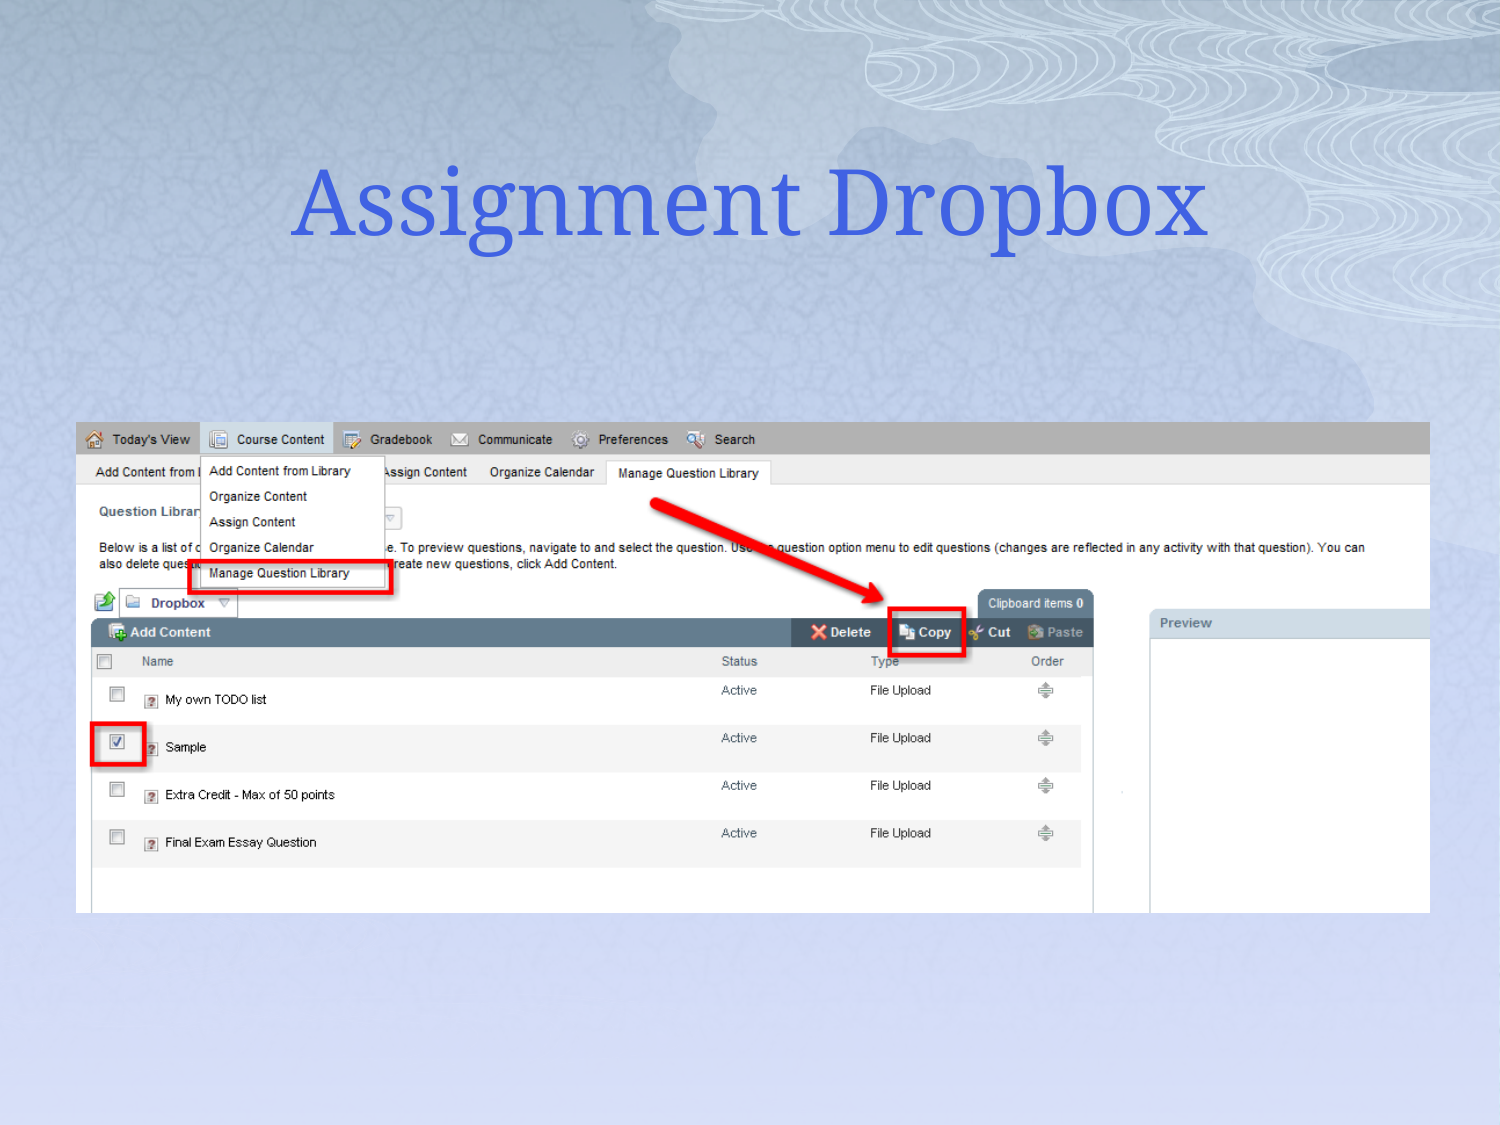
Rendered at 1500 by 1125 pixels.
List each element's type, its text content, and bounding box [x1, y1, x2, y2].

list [76, 422, 1430, 913]
title Assignment Dropbox [75, 105, 1425, 293]
